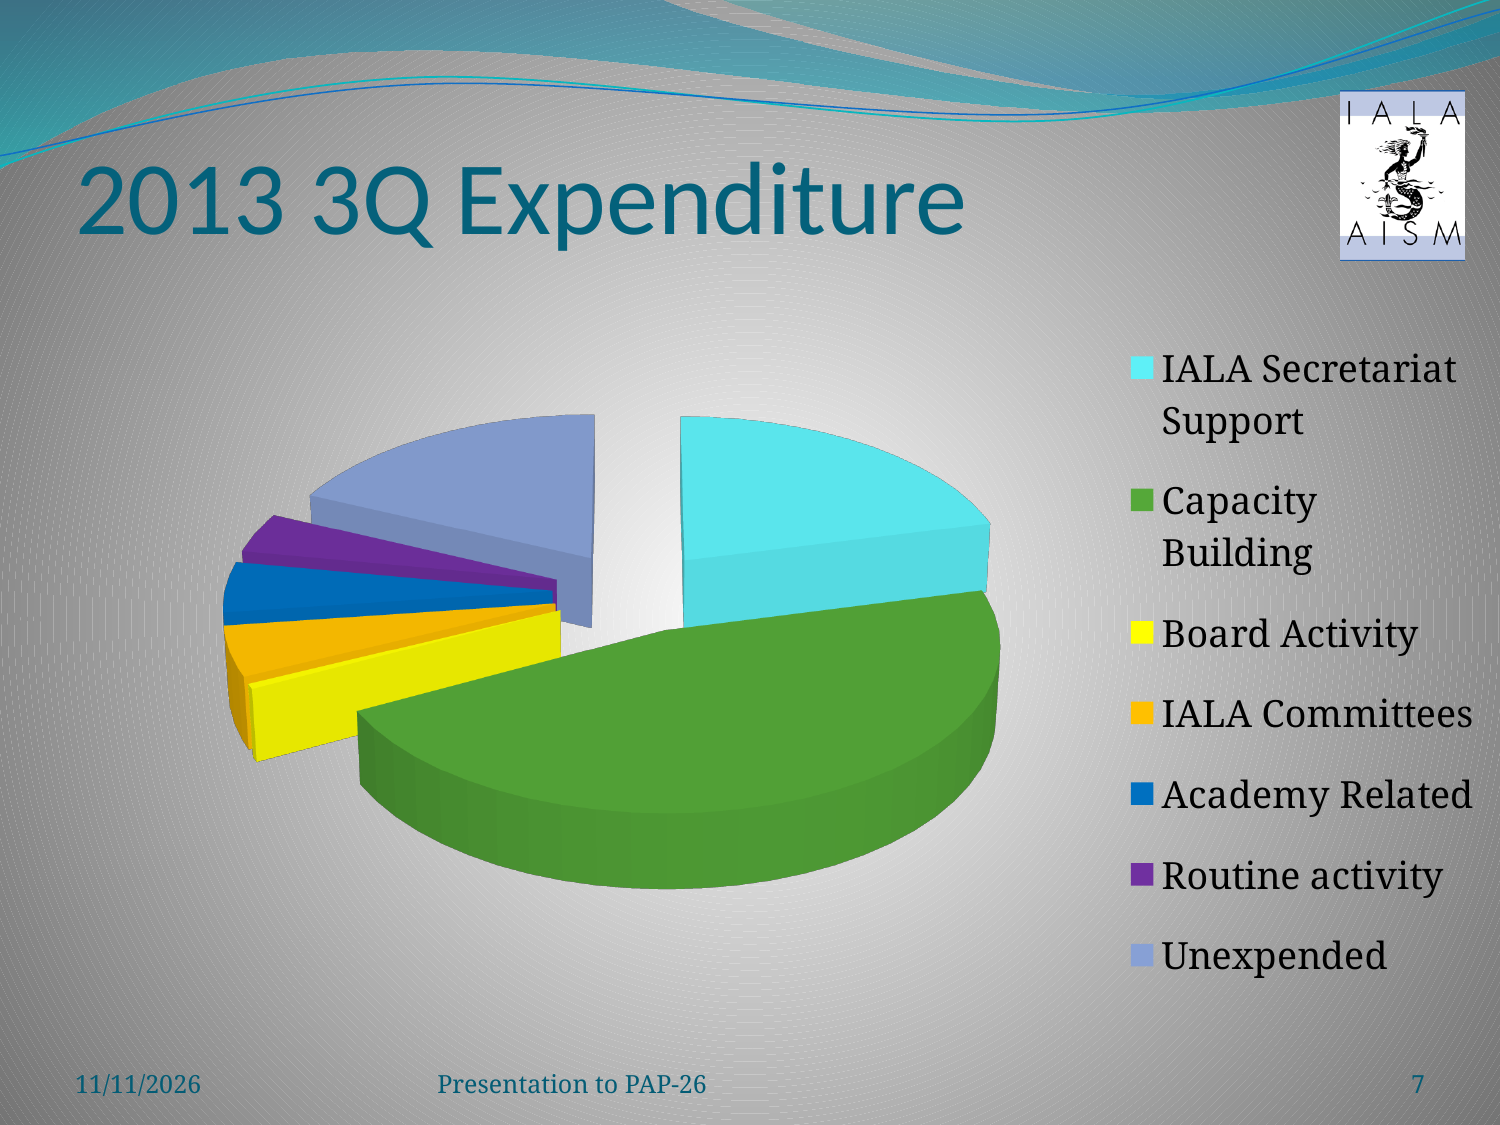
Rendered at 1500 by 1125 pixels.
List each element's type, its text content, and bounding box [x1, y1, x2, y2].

picture [1340, 90, 1465, 255]
footer Presentation to PAP-26 [437, 1061, 988, 1103]
chart [149, 255, 1500, 1048]
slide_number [75, 1042, 425, 1103]
slide_number 7 [1299, 1061, 1425, 1103]
title 2013 3Q Expenditure [75, 115, 1438, 256]
